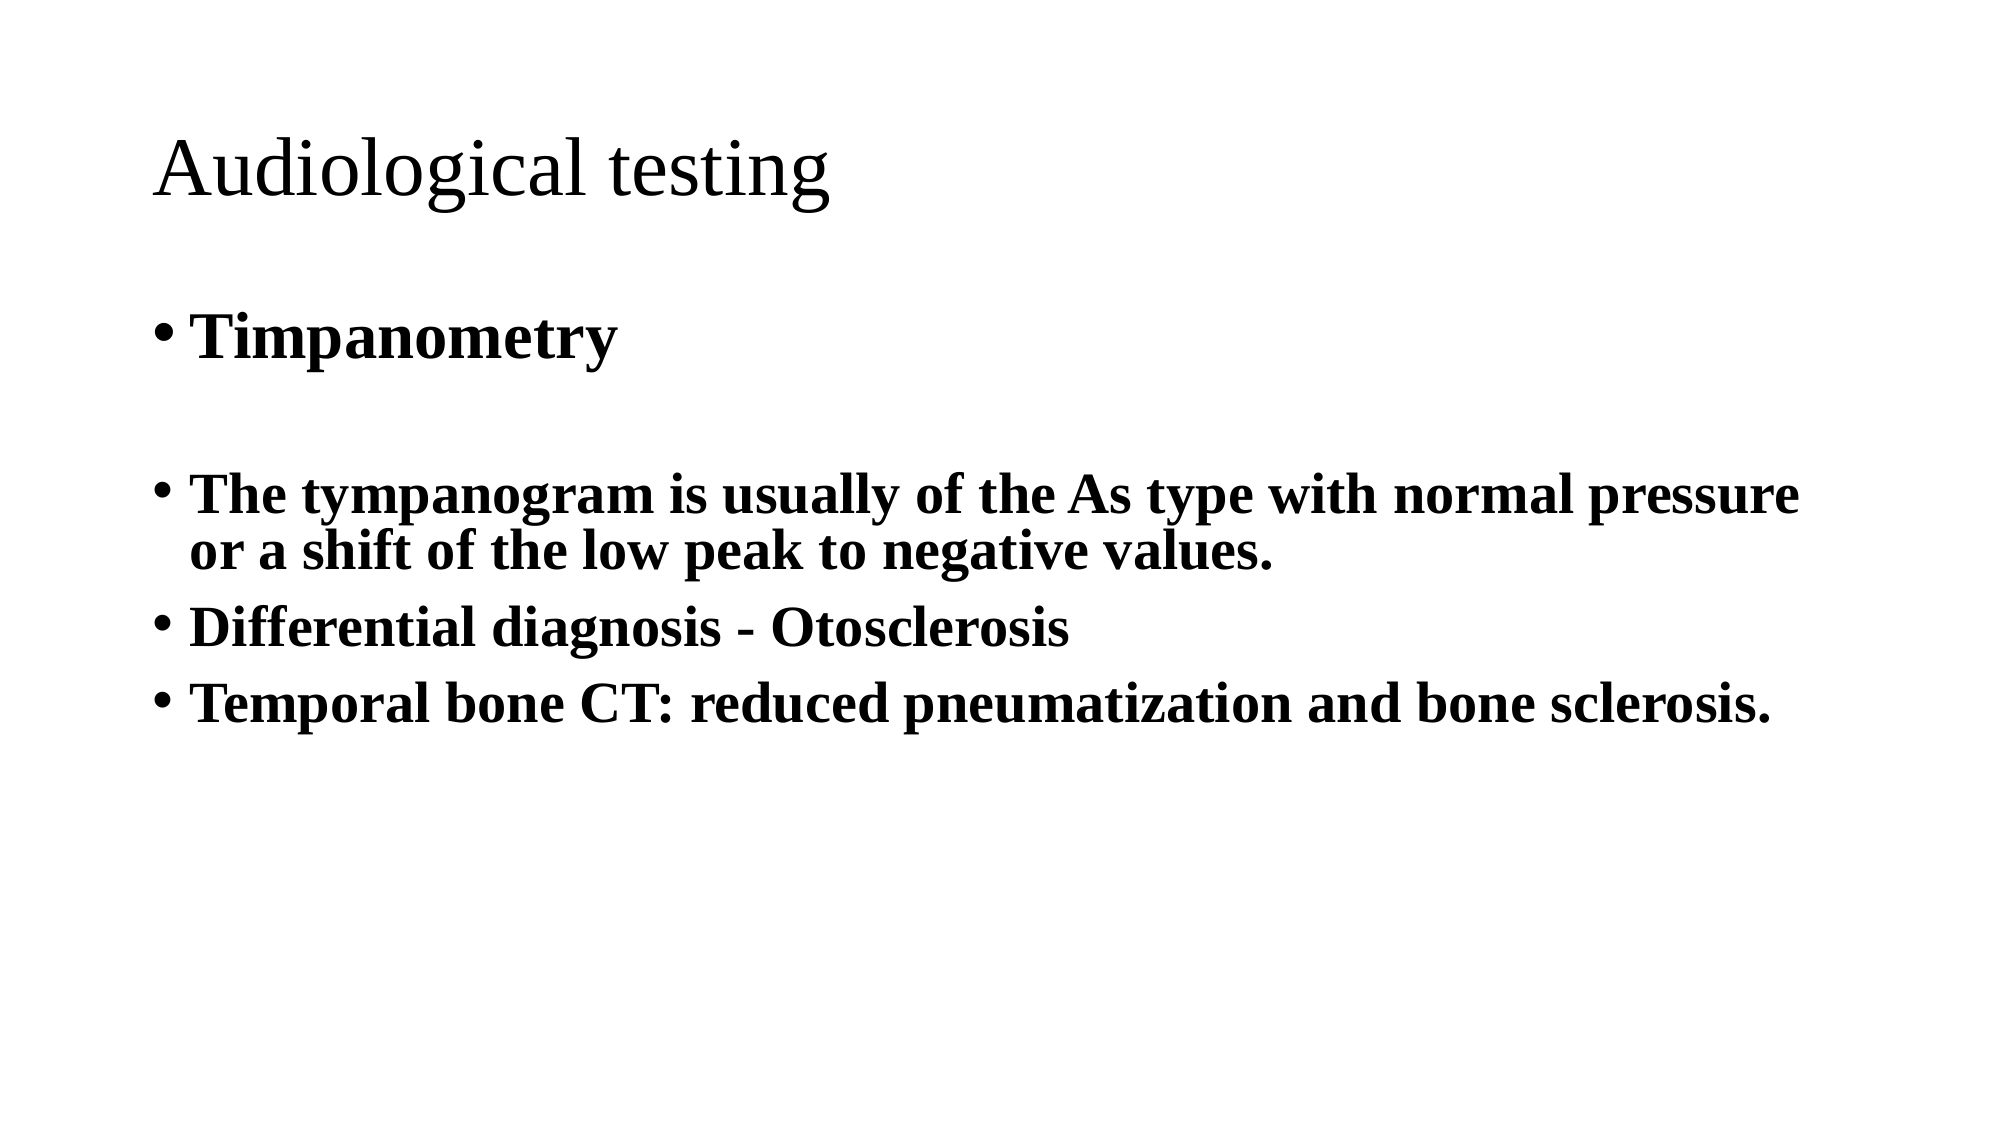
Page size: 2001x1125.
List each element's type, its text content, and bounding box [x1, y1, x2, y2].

title Audiological testing [137, 59, 1863, 278]
list Timpanometry The tympanogram is usually of the As type with normal pressure or a shift of the low peak to negative values. Differential diagnosis - Otosclerosis Temporal bone CT: reduced pneumatization and bone sclerosis. [137, 299, 1863, 1014]
